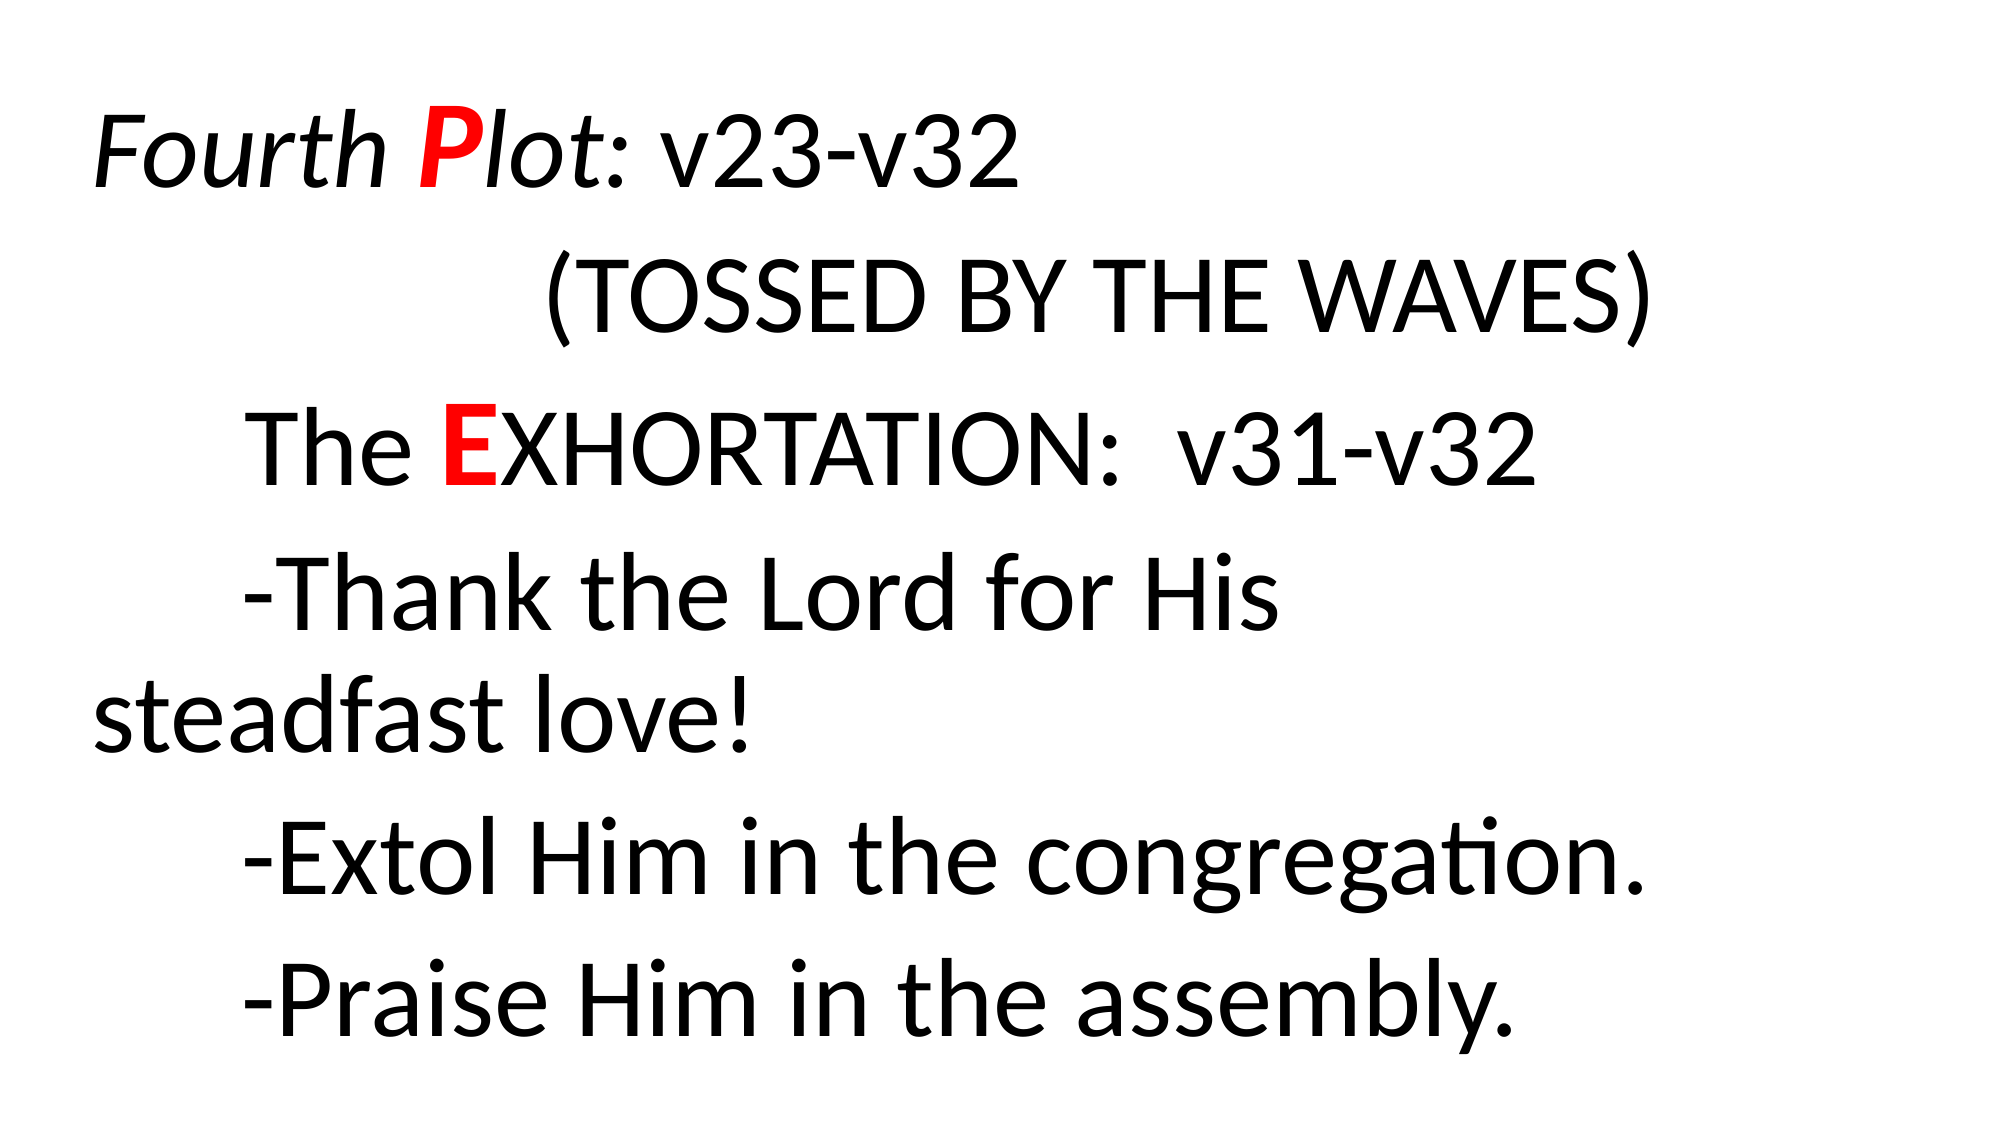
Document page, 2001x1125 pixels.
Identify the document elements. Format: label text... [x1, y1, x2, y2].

list Fourth Plot: v23-v32 (TOSSED BY THE WAVES) The EXHORTATION: v31-v32 -Thank the Lord for His steadfast love! -Extol Him in the congregation. -Praise Him in the assembly. [76, 72, 1941, 1104]
